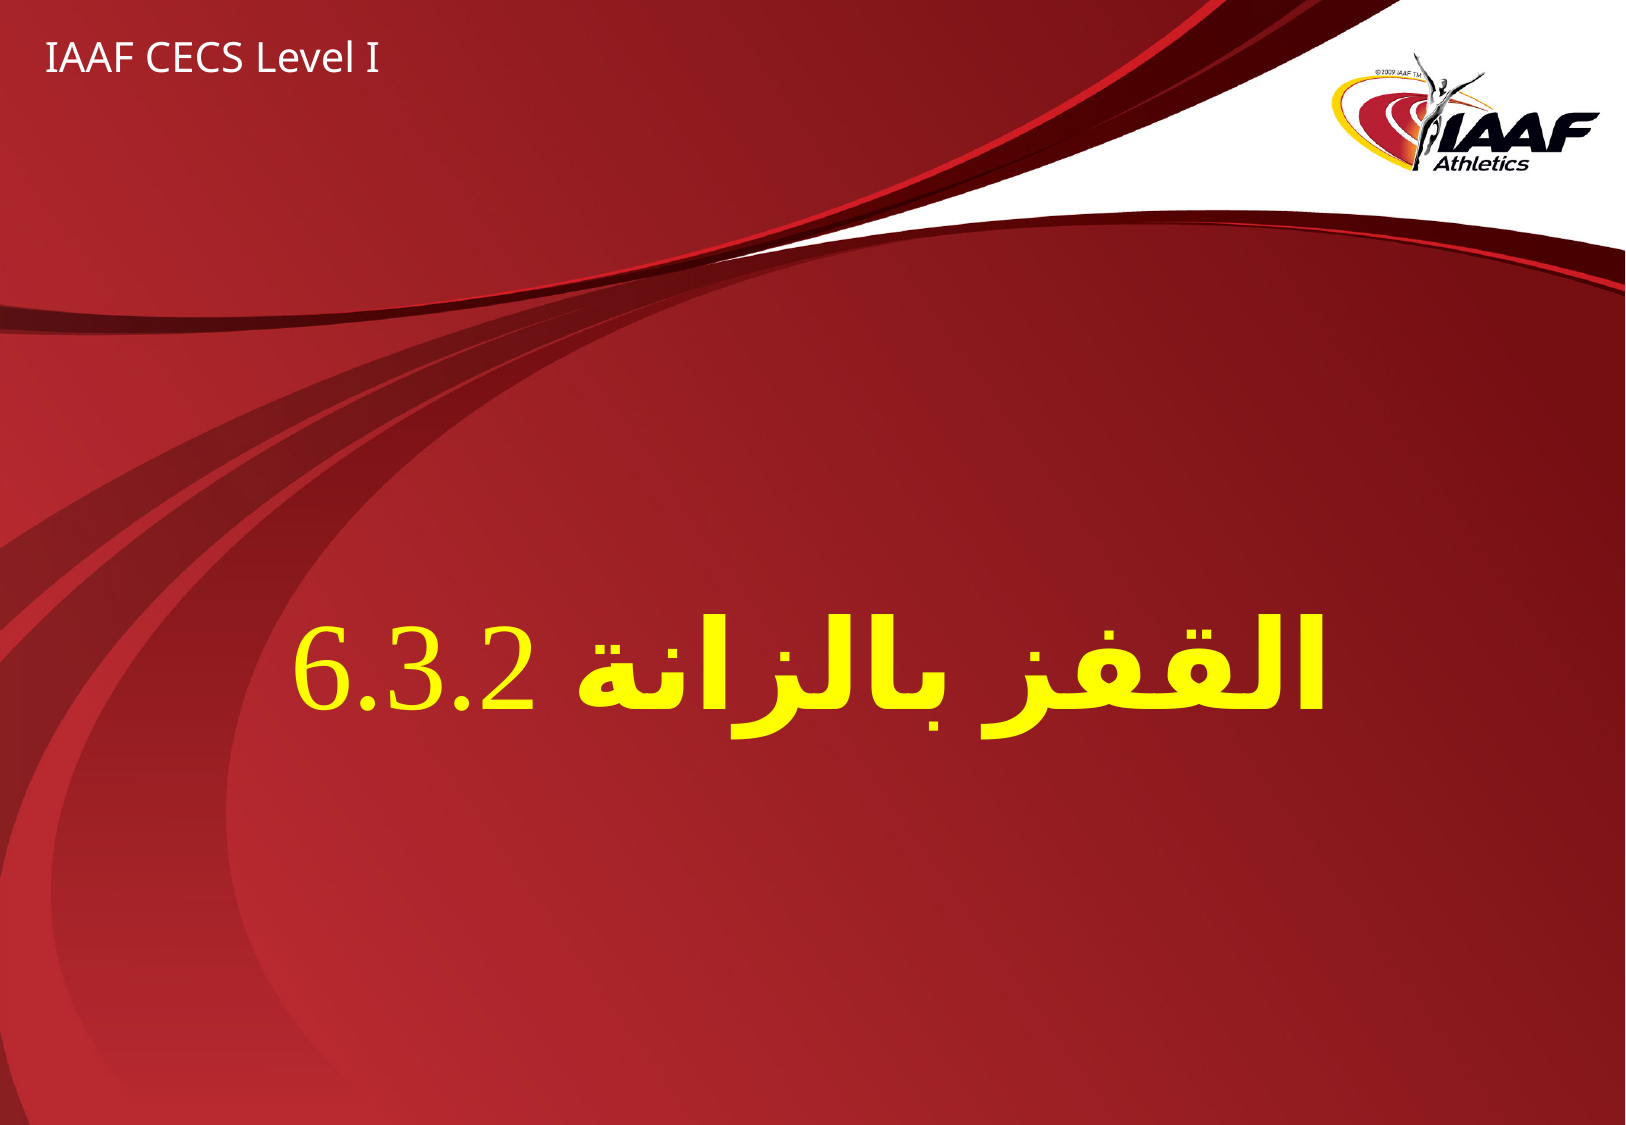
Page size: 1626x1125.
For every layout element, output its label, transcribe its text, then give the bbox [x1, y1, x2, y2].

subtitle IAAF CECS Level I [44, 30, 1095, 125]
title 6.3.2 القفز بالزانة [210, 538, 1415, 780]
picture [0, 0, 1626, 1125]
